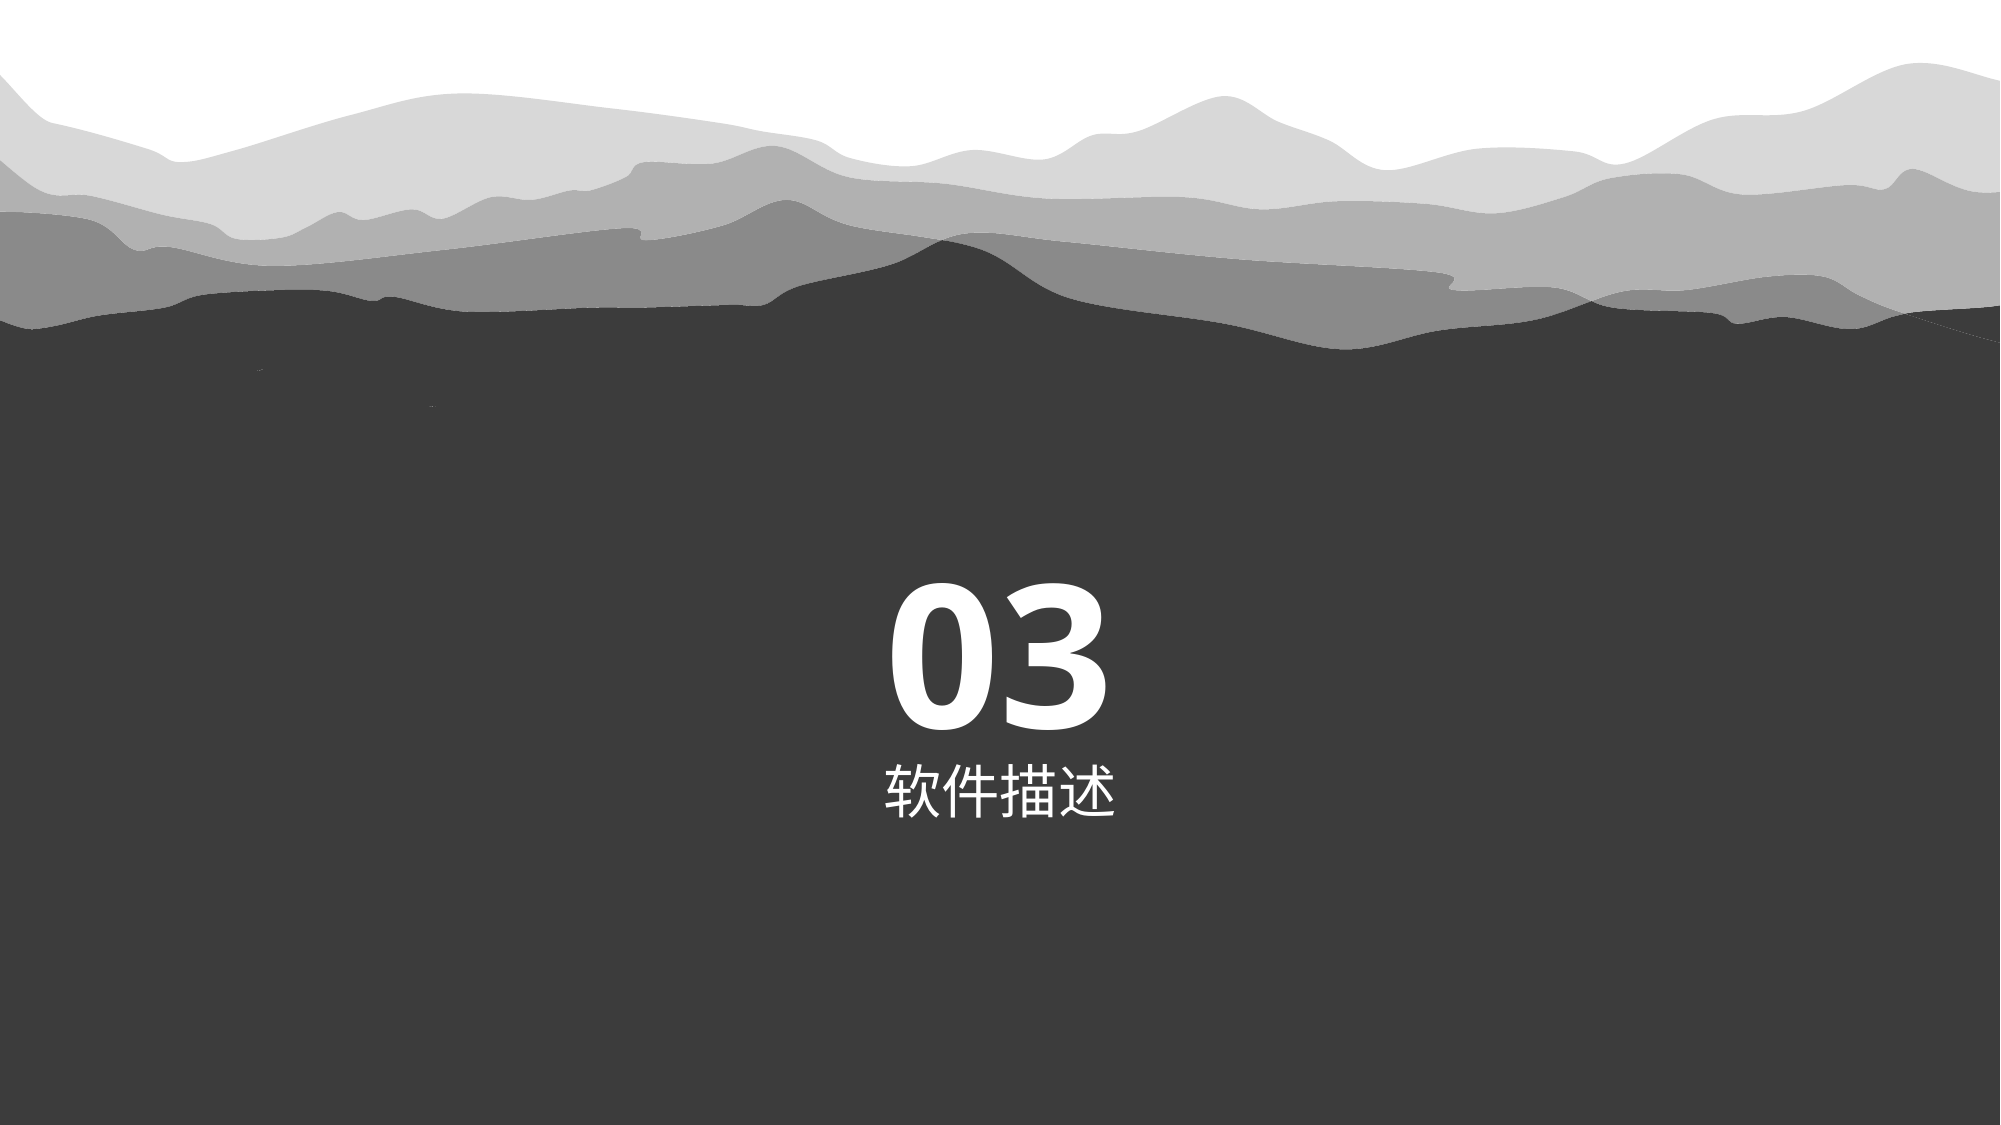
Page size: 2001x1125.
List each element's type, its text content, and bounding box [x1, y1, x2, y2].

list 03 [377, 548, 1623, 755]
list 软件描述 [377, 755, 1623, 850]
